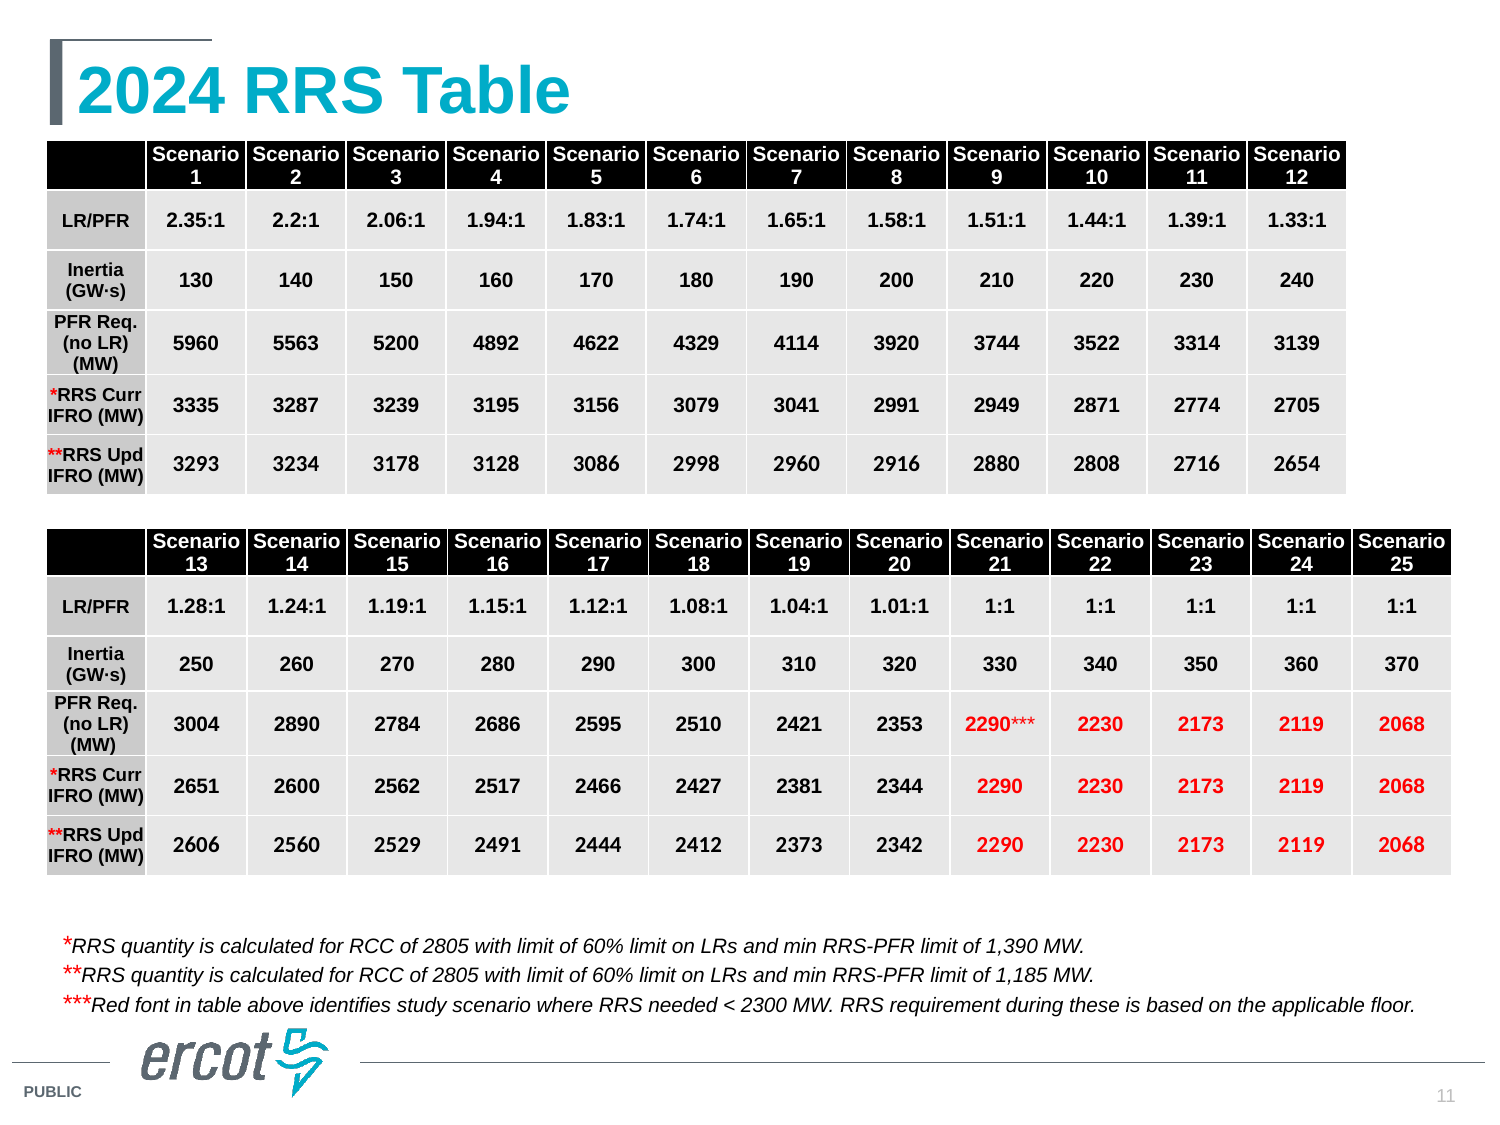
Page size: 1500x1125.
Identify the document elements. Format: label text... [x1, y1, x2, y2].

table_cell 3335 [147, 375, 245, 434]
table_cell 5563 [247, 311, 345, 374]
table_cell **RRS Upd IFRO (MW) [47, 435, 145, 494]
table_header Scenario 5 [547, 141, 645, 189]
table_header Scenario 17 [549, 529, 648, 575]
table_cell 3139 [1248, 311, 1346, 374]
table_cell LR/PFR [47, 577, 145, 635]
table_cell 3234 [247, 435, 345, 494]
table_header Scenario 24 [1252, 529, 1351, 575]
table_cell 2173 [1152, 816, 1250, 875]
table_cell 1.39:1 [1148, 191, 1246, 249]
table_header Scenario 11 [1148, 141, 1246, 189]
table_header Scenario 18 [649, 529, 748, 575]
table_cell 2560 [248, 816, 346, 875]
table_cell 3086 [547, 435, 645, 494]
table_cell 2651 [147, 756, 246, 815]
table_cell 4892 [447, 311, 545, 374]
table_cell 310 [750, 637, 849, 690]
table_cell 2991 [847, 375, 946, 434]
table_cell 2119 [1252, 816, 1351, 875]
text_box *RRS quantity is calculated for RCC of 2805 with limit of 60% limit on LRs and min RRS-PFR limit of 1,390 MW. **RRS quantity is calculated for RCC of 2805 with limit of 60% limit on LRs and min RRS-PFR limit of 1,185 MW. ***Red font in table above identifies study scenario where RRS needed < 2300 MW. RRS requirement during these is based on the applicable floor. [47, 920, 1447, 1026]
table_cell 5960 [147, 311, 245, 374]
table_cell 2068 [1353, 816, 1451, 875]
table_cell 2427 [649, 756, 748, 815]
table_header Scenario 4 [447, 141, 545, 189]
table_cell *RRS Curr IFRO (MW) [47, 756, 145, 815]
table_cell 2949 [948, 375, 1046, 434]
table_cell 2686 [448, 692, 547, 755]
table_cell 130 [147, 251, 245, 309]
table_cell 2890 [248, 692, 346, 755]
table_cell 190 [747, 251, 846, 309]
table_cell 3314 [1148, 311, 1246, 374]
table_cell 2230 [1051, 756, 1150, 815]
table_cell 4329 [647, 311, 746, 374]
table_cell 2290 [951, 816, 1049, 875]
table_header Scenario 14 [248, 529, 346, 575]
table_cell 300 [649, 637, 748, 690]
table_cell 2654 [1248, 435, 1346, 494]
table_cell PFR Req. (no LR) (MW) [47, 692, 145, 755]
table_header Scenario 21 [951, 529, 1049, 575]
table_cell 2173 [1152, 756, 1250, 815]
table_cell 2290*** [951, 692, 1049, 755]
table_cell 2880 [948, 435, 1046, 494]
table_cell 2784 [348, 692, 447, 755]
table_header Scenario 23 [1152, 529, 1250, 575]
table_cell 250 [147, 637, 246, 690]
table_cell 2344 [850, 756, 949, 815]
table_header Scenario 13 [147, 529, 246, 575]
table_cell 2916 [847, 435, 946, 494]
table_cell 2230 [1051, 816, 1150, 875]
table_cell 350 [1152, 637, 1250, 690]
table_cell 3293 [147, 435, 245, 494]
table_cell 2510 [649, 692, 748, 755]
table_cell 260 [248, 637, 346, 690]
table_header [47, 141, 145, 189]
table_cell 2960 [747, 435, 846, 494]
table_cell 1.28:1 [147, 577, 246, 635]
table_cell 1.58:1 [847, 191, 946, 249]
table_cell LR/PFR [47, 191, 145, 249]
table_cell 2173 [1152, 692, 1250, 755]
table_header Scenario 6 [647, 141, 746, 189]
table_cell 1:1 [1252, 577, 1351, 635]
table_cell 1:1 [951, 577, 1049, 635]
title 2024 RRS Table [62, 39, 1450, 125]
table_cell 2595 [549, 692, 648, 755]
table_cell 1.44:1 [1048, 191, 1146, 249]
table_cell 1.15:1 [448, 577, 547, 635]
table_header Scenario 19 [750, 529, 849, 575]
table_cell 2998 [647, 435, 746, 494]
table_cell 140 [247, 251, 345, 309]
table_header Scenario 16 [448, 529, 547, 575]
table_cell 2444 [549, 816, 648, 875]
table_header Scenario 3 [347, 141, 445, 189]
picture [137, 1026, 332, 1100]
table_cell 2373 [750, 816, 849, 875]
table_cell 3178 [347, 435, 445, 494]
table_header [47, 529, 145, 575]
table_cell 290 [549, 637, 648, 690]
table_cell 1:1 [1353, 577, 1451, 635]
table_cell 2068 [1353, 692, 1451, 755]
table_cell 170 [547, 251, 645, 309]
table_cell 2606 [147, 816, 246, 875]
table_cell 2517 [448, 756, 547, 815]
table_header Scenario 8 [847, 141, 946, 189]
table_cell 2381 [750, 756, 849, 815]
table_cell 2529 [348, 816, 447, 875]
table_cell 2068 [1353, 756, 1451, 815]
table_cell 4114 [747, 311, 846, 374]
table_cell 210 [948, 251, 1046, 309]
table_cell 3195 [447, 375, 545, 434]
table_header Scenario 20 [850, 529, 949, 575]
table_cell 2412 [649, 816, 748, 875]
table_cell 1.51:1 [948, 191, 1046, 249]
table_cell **RRS Upd IFRO (MW) [47, 816, 145, 875]
table_header Scenario 7 [747, 141, 846, 189]
table_cell 3287 [247, 375, 345, 434]
table_cell 180 [647, 251, 746, 309]
table_header Scenario 25 [1353, 529, 1451, 575]
table_cell 1.94:1 [447, 191, 545, 249]
table_header Scenario 2 [247, 141, 345, 189]
table_cell 2421 [750, 692, 849, 755]
table_cell 2353 [850, 692, 949, 755]
table_cell 230 [1148, 251, 1246, 309]
table_header Scenario 22 [1051, 529, 1150, 575]
table_cell Inertia (GW∙s) [47, 251, 145, 309]
table_cell 160 [447, 251, 545, 309]
table_header Scenario 1 [147, 141, 245, 189]
table_cell 220 [1048, 251, 1146, 309]
table_cell 1.33:1 [1248, 191, 1346, 249]
table_cell 1.24:1 [248, 577, 346, 635]
table_cell 340 [1051, 637, 1150, 690]
table_cell 330 [951, 637, 1049, 690]
table_cell 4622 [547, 311, 645, 374]
table_header Scenario 10 [1048, 141, 1146, 189]
table_cell 1:1 [1152, 577, 1250, 635]
table_cell 3079 [647, 375, 746, 434]
table_cell 200 [847, 251, 946, 309]
table_cell 2290 [951, 756, 1049, 815]
table_cell 3744 [948, 311, 1046, 374]
table_header Scenario 12 [1248, 141, 1346, 189]
table_cell 3239 [347, 375, 445, 434]
table_cell 2.06:1 [347, 191, 445, 249]
table_cell 2119 [1252, 692, 1351, 755]
table_cell 3156 [547, 375, 645, 434]
table_cell *RRS Curr IFRO (MW) [47, 375, 145, 434]
table_cell 3920 [847, 311, 946, 374]
table_cell 5200 [347, 311, 445, 374]
table_cell 1.19:1 [348, 577, 447, 635]
table_cell 360 [1252, 637, 1351, 690]
table_cell PFR Req. (no LR) (MW) [47, 311, 145, 374]
table_cell 3041 [747, 375, 846, 434]
table_cell 370 [1353, 637, 1451, 690]
table_cell 1.74:1 [647, 191, 746, 249]
table_cell 280 [448, 637, 547, 690]
table_cell 320 [850, 637, 949, 690]
table_cell 2562 [348, 756, 447, 815]
table_cell 1.01:1 [850, 577, 949, 635]
table_cell 2716 [1148, 435, 1246, 494]
table_cell 270 [348, 637, 447, 690]
table_cell 2808 [1048, 435, 1146, 494]
table_cell 2.35:1 [147, 191, 245, 249]
table_cell 1.12:1 [549, 577, 648, 635]
table_cell 2774 [1148, 375, 1246, 434]
table_header Scenario 9 [948, 141, 1046, 189]
table_cell 3004 [147, 692, 246, 755]
table_header Scenario 15 [348, 529, 447, 575]
table_cell 2600 [248, 756, 346, 815]
table_cell 240 [1248, 251, 1346, 309]
table_cell 3128 [447, 435, 545, 494]
table_cell 1.08:1 [649, 577, 748, 635]
table_cell 1:1 [1051, 577, 1150, 635]
table_cell 3522 [1048, 311, 1146, 374]
table_cell 1.83:1 [547, 191, 645, 249]
table_cell 150 [347, 251, 445, 309]
table_cell 1.04:1 [750, 577, 849, 635]
table_cell 2119 [1252, 756, 1351, 815]
table_cell 2.2:1 [247, 191, 345, 249]
table_cell 1.65:1 [747, 191, 846, 249]
table_cell 2491 [448, 816, 547, 875]
table_cell 2342 [850, 816, 949, 875]
table_cell 2466 [549, 756, 648, 815]
table_cell 2230 [1051, 692, 1150, 755]
table_cell Inertia (GW∙s) [47, 637, 145, 690]
table_cell 2871 [1048, 375, 1146, 434]
table_cell 2705 [1248, 375, 1346, 434]
